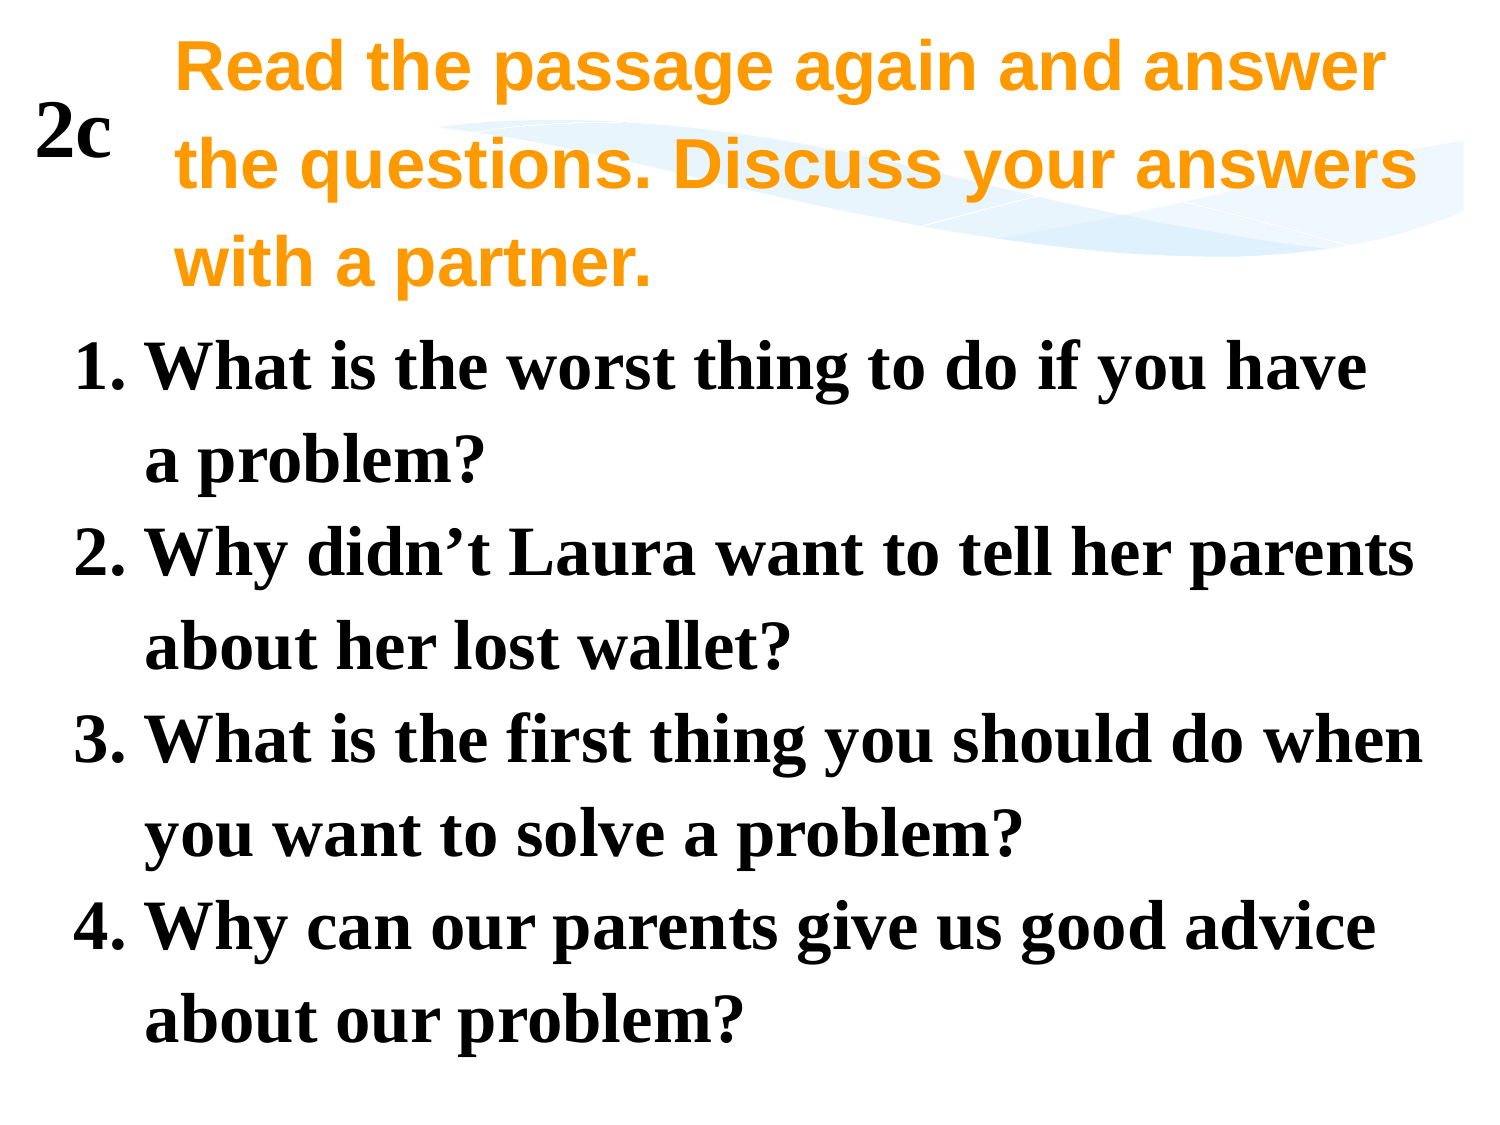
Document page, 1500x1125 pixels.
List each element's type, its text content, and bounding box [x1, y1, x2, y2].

text_box 2c [0, 42, 148, 206]
text_box 1. What is the worst thing to do if you have a problem? 2. Why didn’t Laura want to tell her parents about her lost wallet? 3. What is the first thing you should do when you want to solve a problem? 4. Why can our parents give us good advice about our problem? [59, 302, 1459, 1065]
text_box Read the passage again and answer the questions. Discuss your answers with a partner. [159, 0, 1500, 308]
